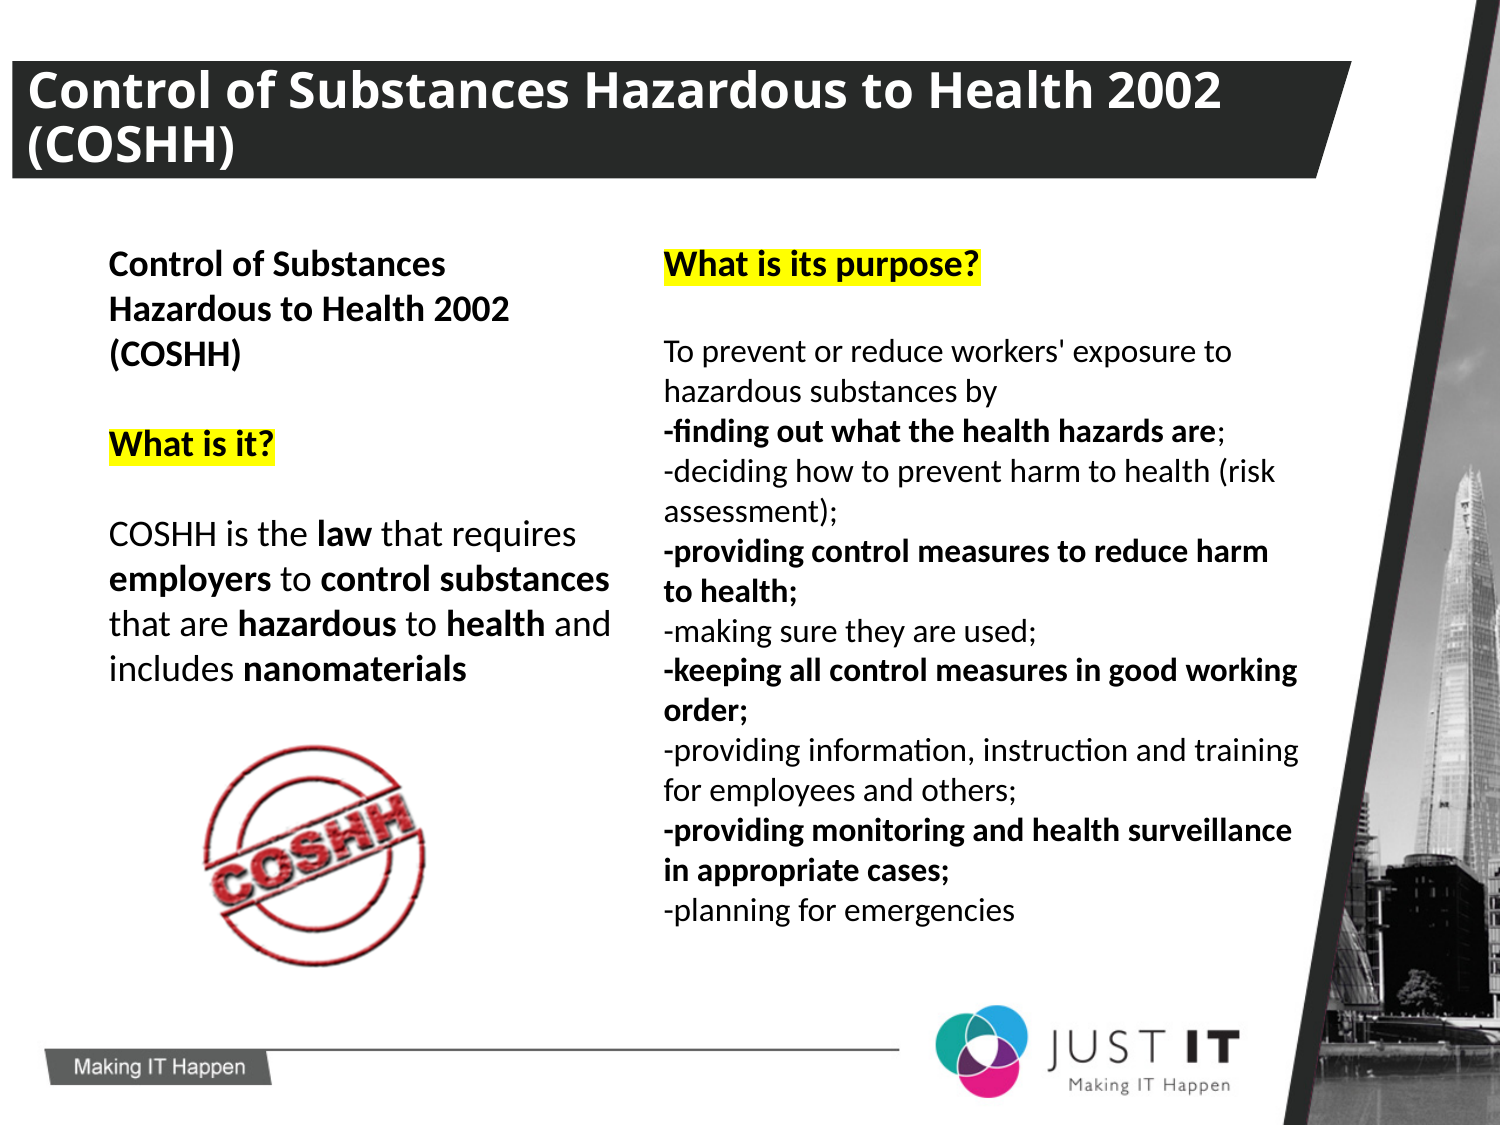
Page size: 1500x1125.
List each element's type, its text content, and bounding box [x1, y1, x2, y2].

text_box What is its purpose? To prevent or reduce workers' exposure to hazardous substances by -finding out what the health hazards are; -deciding how to prevent harm to health (risk assessment); -providing control measures to reduce harm to health; -making sure they are used; -keeping all control measures in good working order; -providing information, instruction and training for employees and others; -providing monitoring and health surveillance in appropriate cases; -planning for emergencies [648, 231, 1319, 981]
text_box Control of Substances Hazardous to Health 2002 (COSHH) What is it? COSHH is the law that requires employers to control substances that are hazardous to health and includes nanomaterials [94, 231, 632, 697]
picture [0, 0, 1500, 1125]
text_box [11, 60, 1354, 180]
title Control of Substances Hazardous to Health 2002 (COSHH) [12, 61, 1319, 179]
